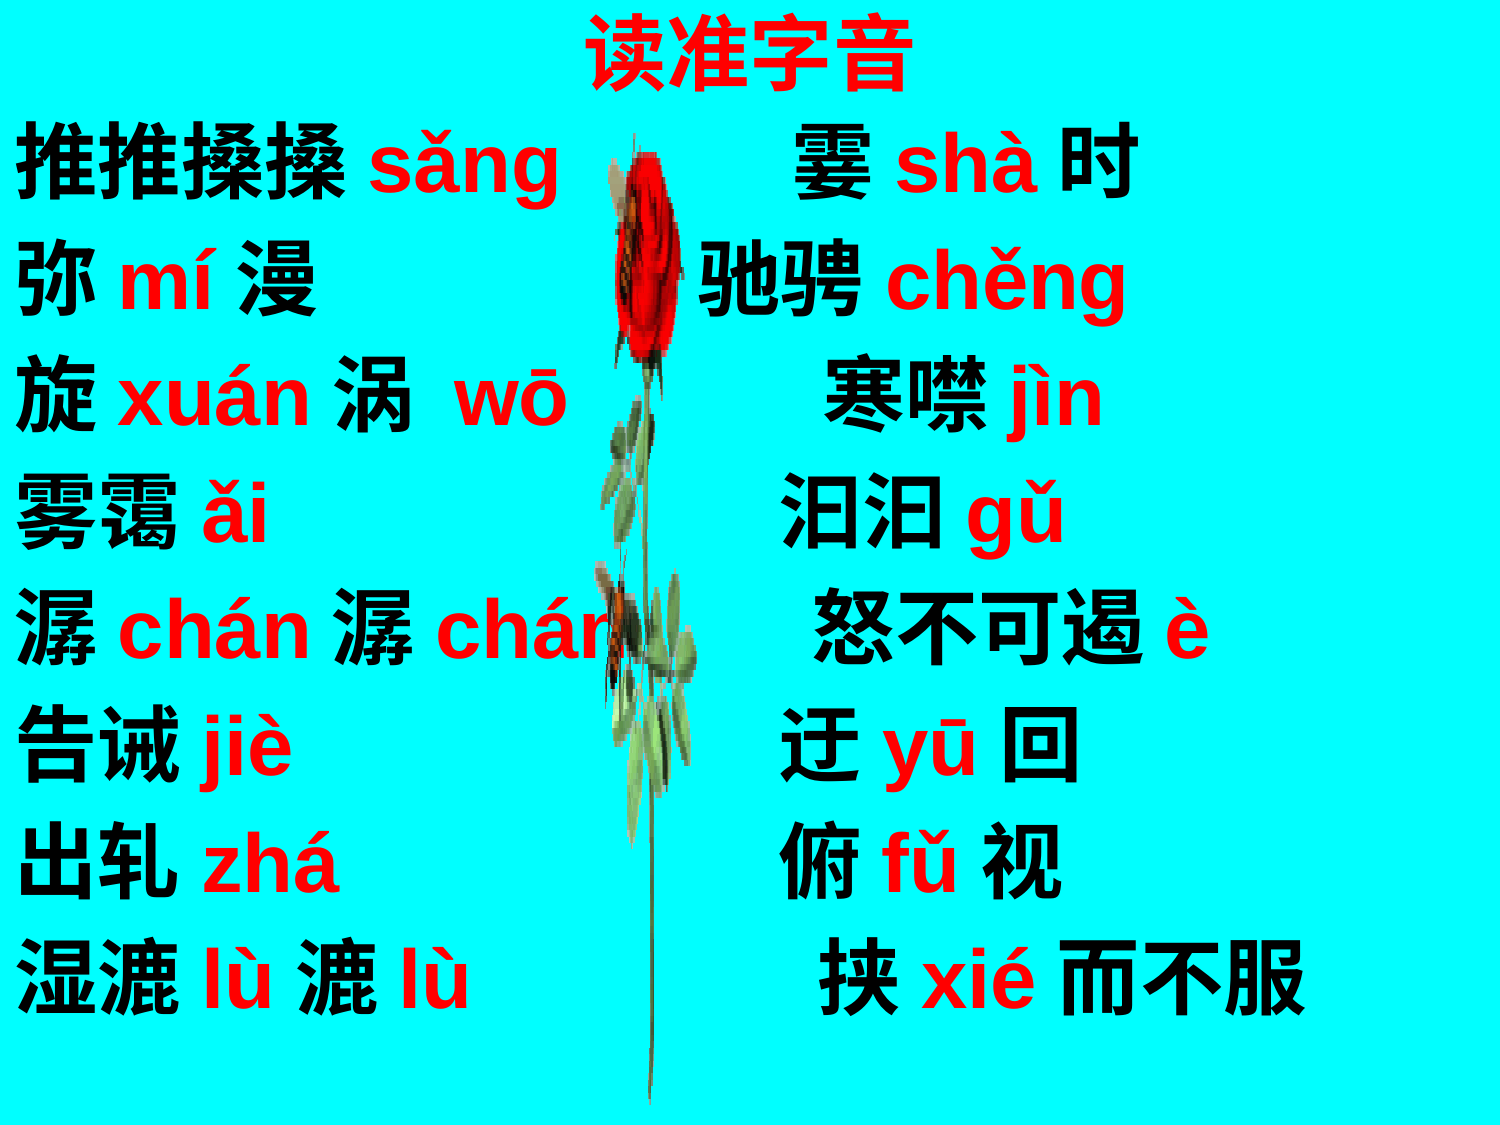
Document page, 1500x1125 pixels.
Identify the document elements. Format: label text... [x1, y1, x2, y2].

picture [549, 101, 738, 1125]
title 读准字音 [74, 0, 1426, 101]
list 推推搡搡sǎng 霎shà时 弥mí漫 驰骋chěng 旋xuán涡 wō 寒噤jìn 雾霭ǎi 汩汩gǔ 潺chán潺chán 怒不可遏è 告诫jiè 迂yū回 出轧zhá 俯fǔ视 湿漉lù漉lù 挟xié而不服 [738, 101, 1500, 1125]
list 推推搡搡sǎng 霎shà时 弥mí漫 驰骋chěng 旋xuán涡 wō 寒噤jìn 雾霭ǎi 汩汩gǔ 潺chán潺chán 怒不可遏è 告诫jiè 迂yū回 出轧zhá 俯fǔ视 湿漉lù漉lù 挟xié而不服 [0, 101, 549, 1125]
